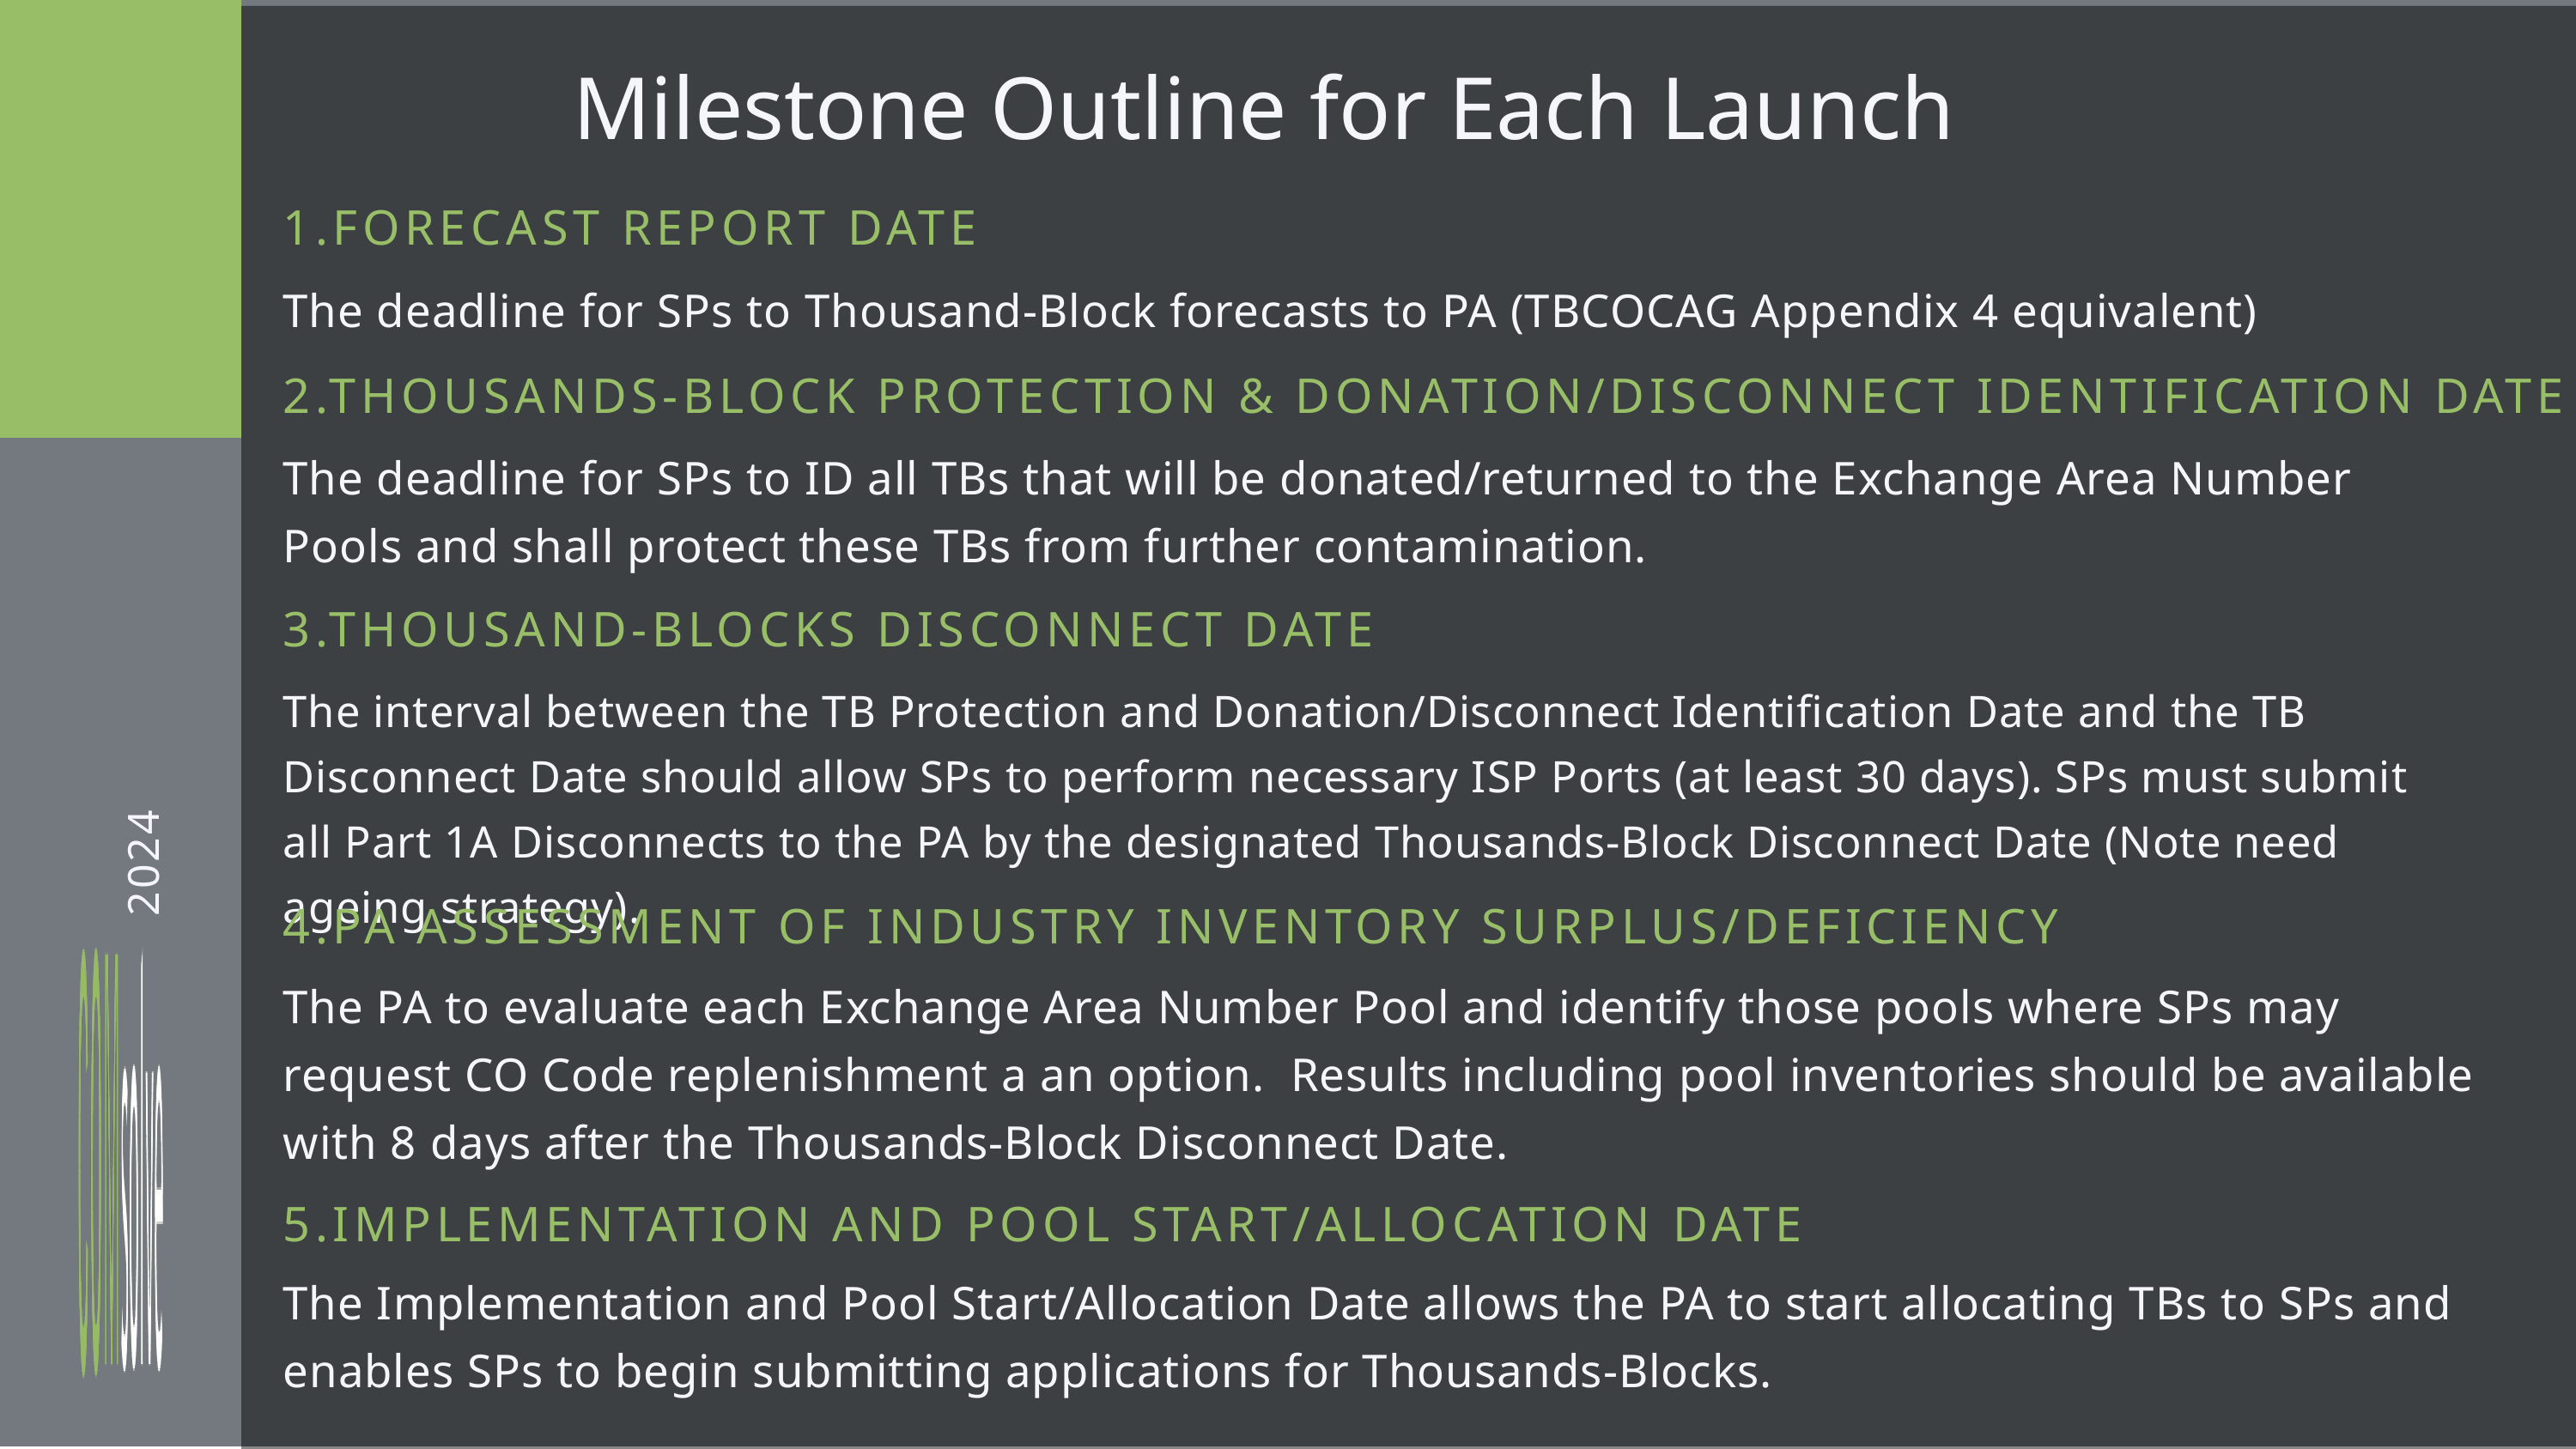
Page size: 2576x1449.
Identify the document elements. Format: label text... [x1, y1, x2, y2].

text_box 5.IMPLEMENTATION AND POOL START/ALLOCATION DATE [283, 1188, 2123, 1252]
text_box 3.THOUSAND-BLOCKS DISCONNECT DATE [283, 593, 1682, 657]
text_box The deadline for SPs to ID all TBs that will be donated/returned to the Exchange Area Number Pools and shall protect these TBs from further contamination. [283, 435, 2453, 572]
text_box [242, 0, 2576, 5]
text_box [78, 943, 163, 1385]
text_box Milestone Outline for Each Launch [573, 23, 2447, 157]
text_box 2024 [107, 218, 168, 917]
text_box [0, 0, 242, 438]
text_box The Implementation and Pool Start/Allocation Date allows the PA to start allocating TBs to SPs and enables SPs to begin submitting applications for Thousands-Blocks. [283, 1260, 2537, 1397]
text_box The PA to evaluate each Exchange Area Number Pool and identify those pools where SPs may request CO Code replenishment a an option. Results including pool inventories should be available with 8 days after the Thousands-Block Disconnect Date. [283, 964, 2516, 1169]
text_box 2.THOUSANDS-BLOCK PROTECTION & DONATION/DISCONNECT IDENTIFICATION DATE [283, 361, 2576, 424]
text_box The interval between the TB Protection and Donation/Disconnect Identification Date and the TB Disconnect Date should allow SPs to perform necessary ISP Ports (at least 30 days). SPs must submit all Part 1A Disconnects to the PA by the designated Thousands-Block Disconnect Date (Note need ageing strategy). [283, 670, 2453, 932]
text_box [241, 5, 2576, 1449]
text_box The deadline for SPs to Thousand-Block forecasts to PA (TBCOCAG Appendix 4 equivalent) [283, 268, 2352, 336]
text_box 1.FORECAST REPORT DATE [283, 191, 1682, 255]
text_box [0, 438, 241, 1446]
text_box 4.PA ASSESSMENT OF INDUSTRY INVENTORY SURPLUS/DEFICIENCY [283, 891, 2123, 954]
